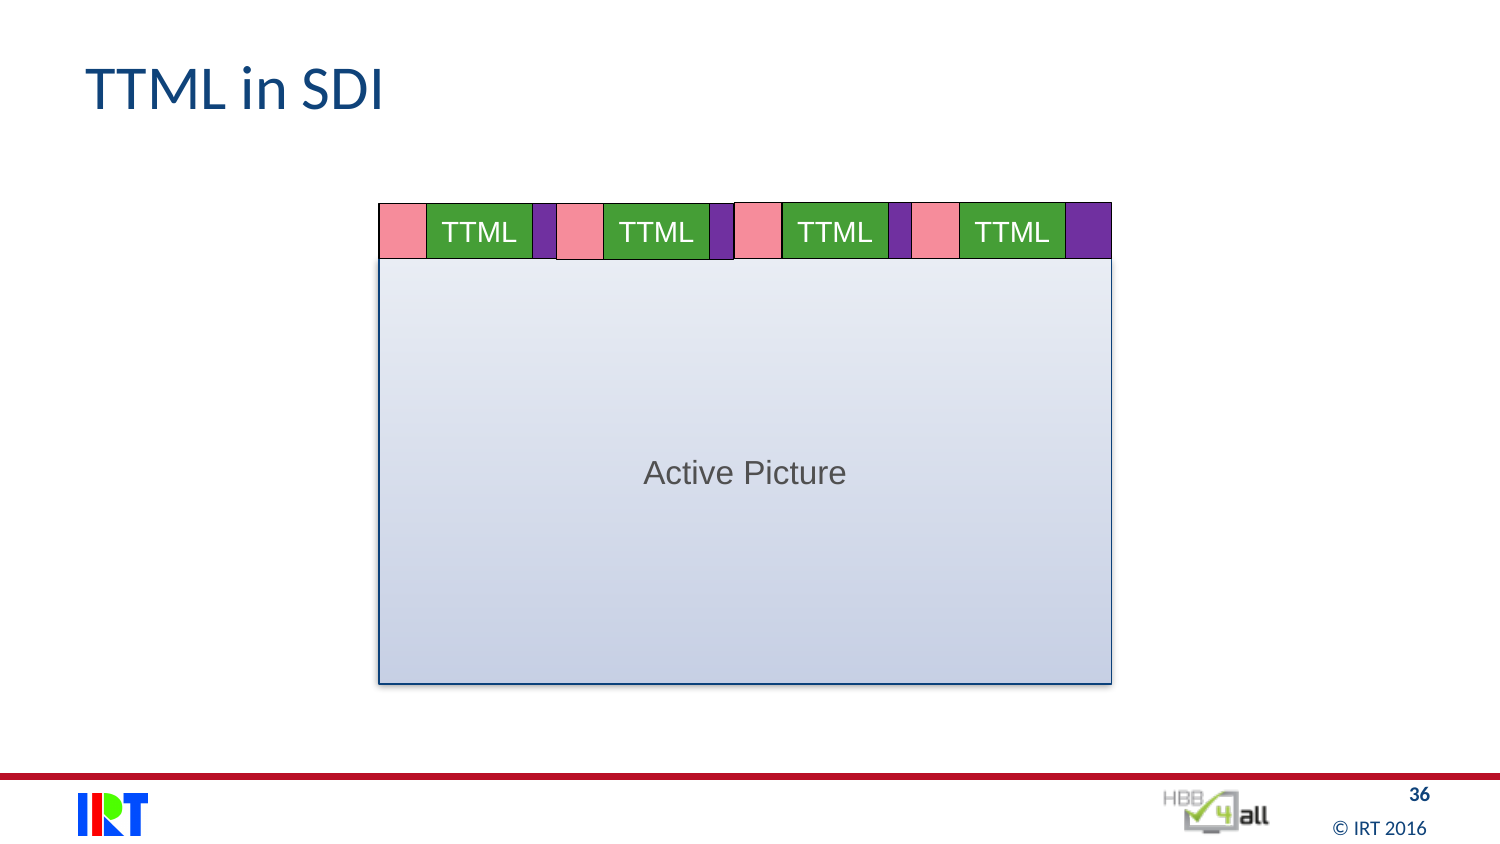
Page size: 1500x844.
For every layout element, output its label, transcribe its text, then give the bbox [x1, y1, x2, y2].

picture [1163, 787, 1270, 844]
text_box TTML in SDI [70, 47, 1432, 165]
picture [78, 793, 148, 836]
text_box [378, 202, 1112, 685]
